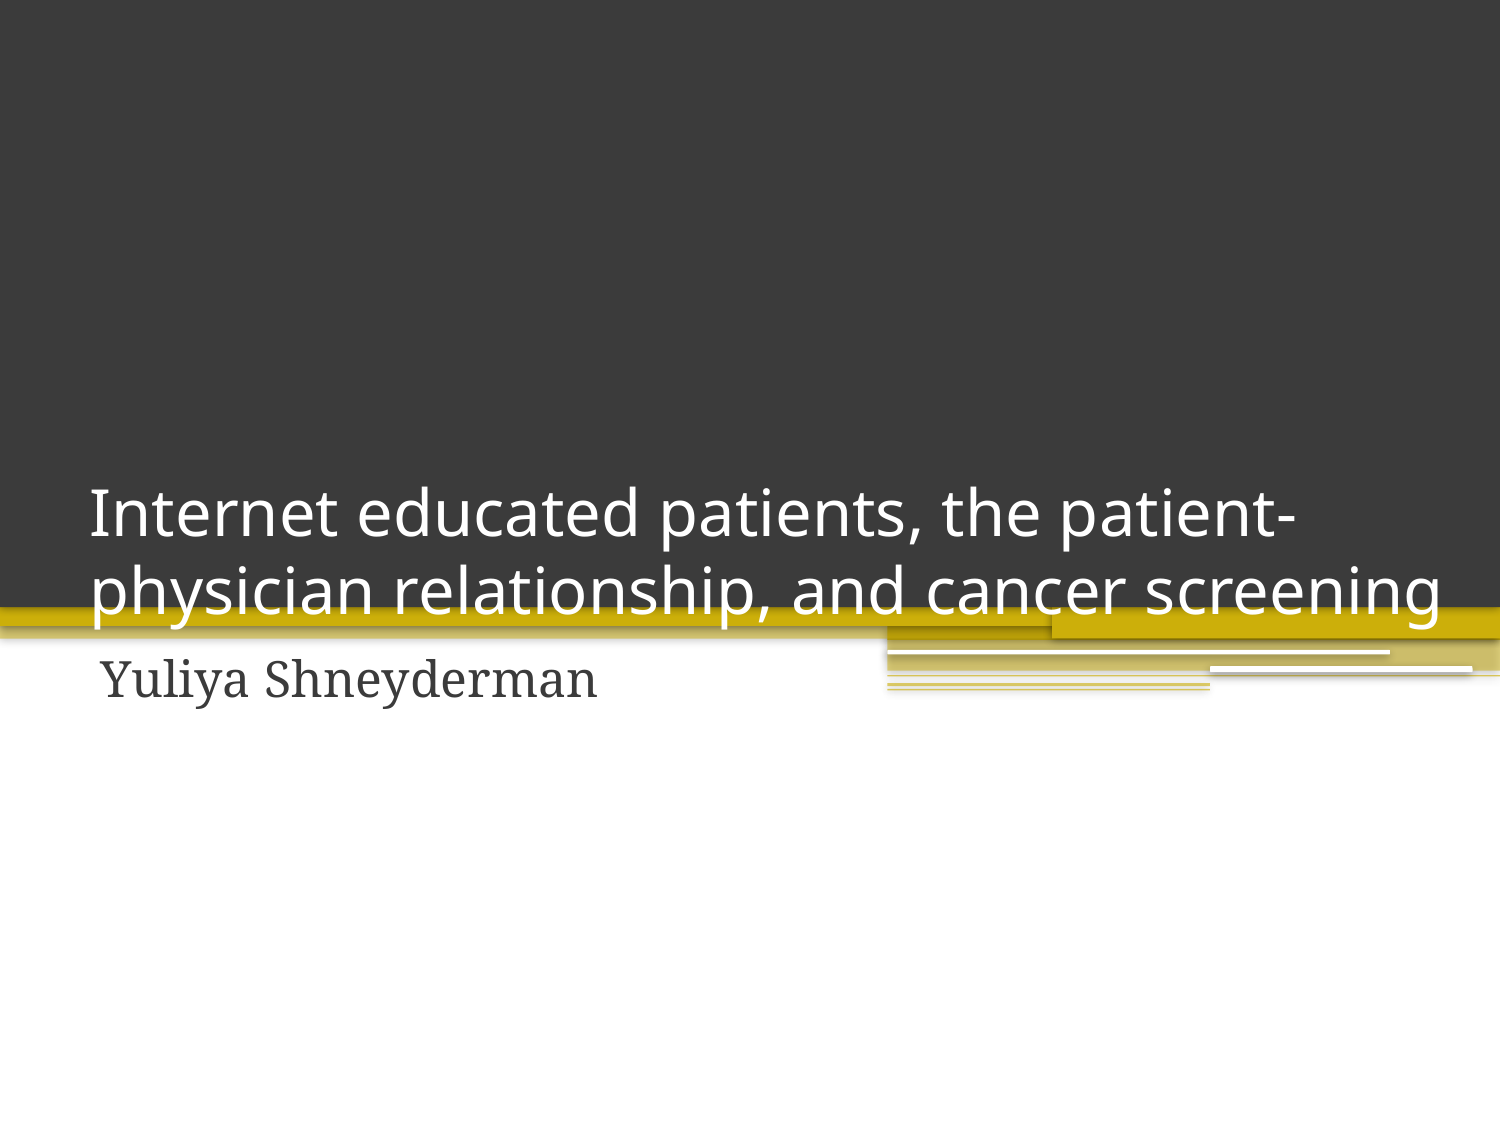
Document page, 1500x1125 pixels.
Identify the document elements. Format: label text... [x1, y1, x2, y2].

title Internet educated patients, the patient-physician relationship, and cancer screening [75, 394, 1463, 636]
subtitle Yuliya Shneyderman [75, 639, 888, 928]
